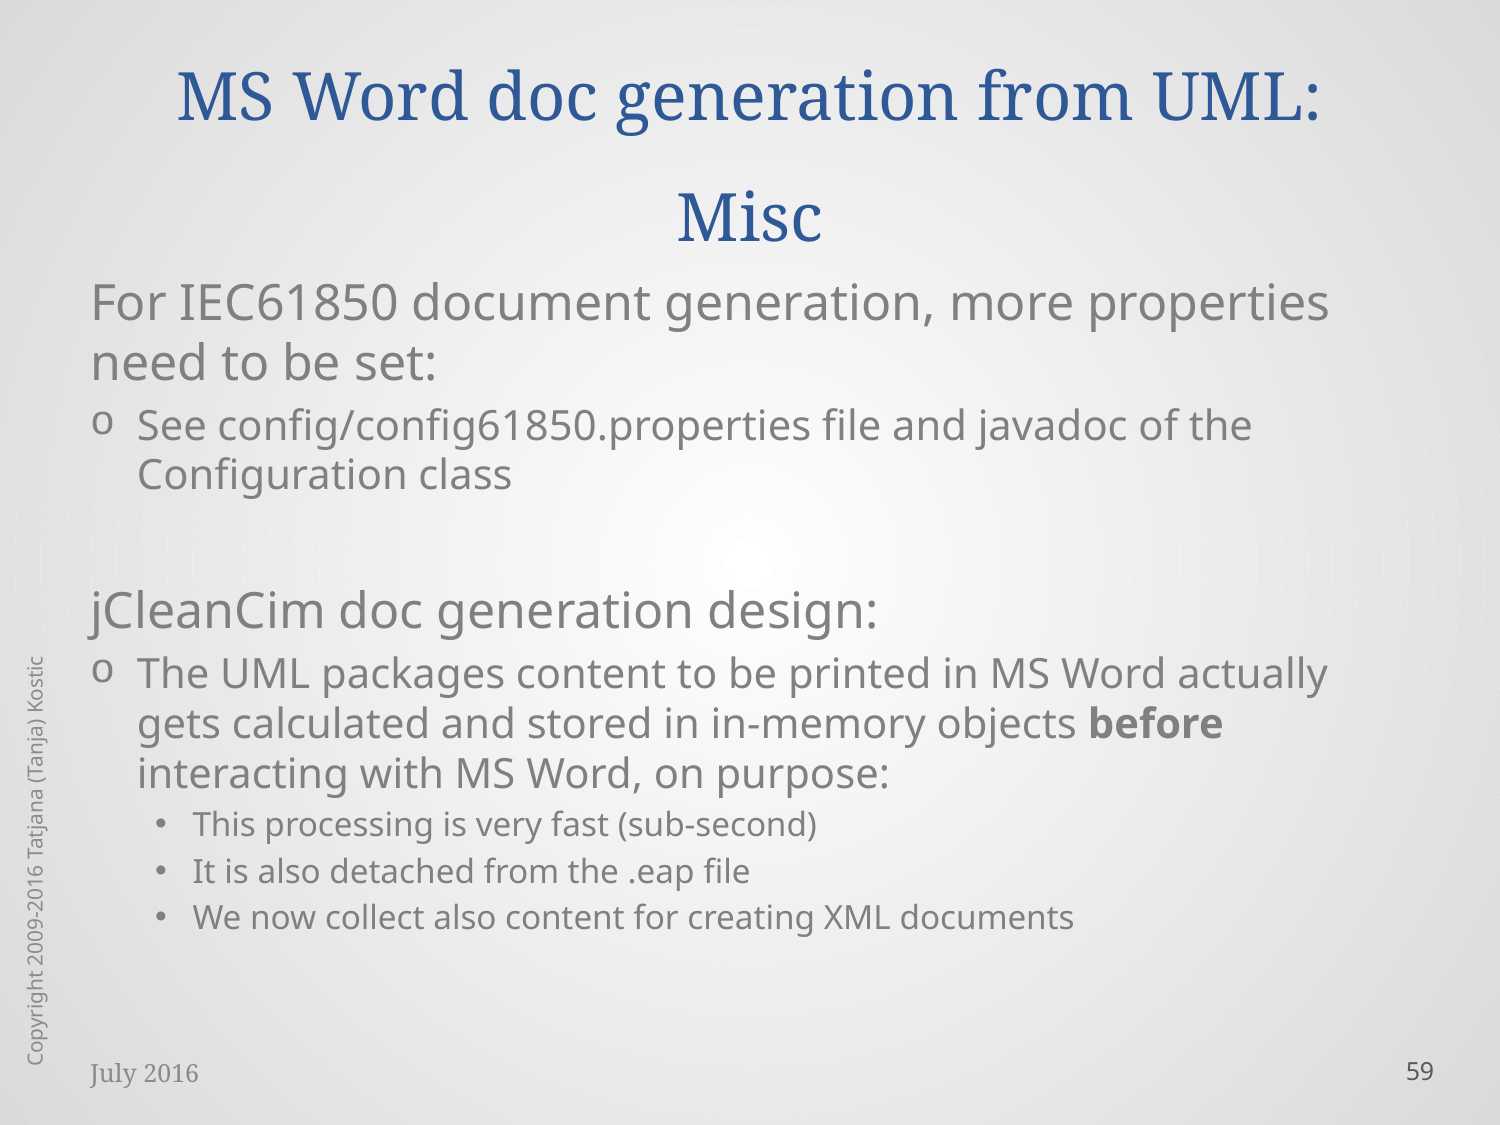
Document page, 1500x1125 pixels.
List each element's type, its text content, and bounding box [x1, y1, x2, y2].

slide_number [75, 1042, 313, 1103]
slide_number 59 [1401, 1042, 1494, 1103]
title MS Word doc generation from UML: Misc [75, 0, 1425, 262]
footer Copyright 2009-2016 Tatjana (Tanja) Kostic [18, 621, 54, 1101]
list For IEC61850 document generation, more properties need to be set: See config/config61850.properties file and javadoc of the Configuration class jCleanCim doc generation design: The UML packages content to be printed in MS Word actually gets calculated and stored in in-memory objects before interacting with MS Word, on purpose: This processing is very fast (sub-second) It is also detached from the .eap file We now collect also content for creating XML documents [75, 262, 1425, 1005]
